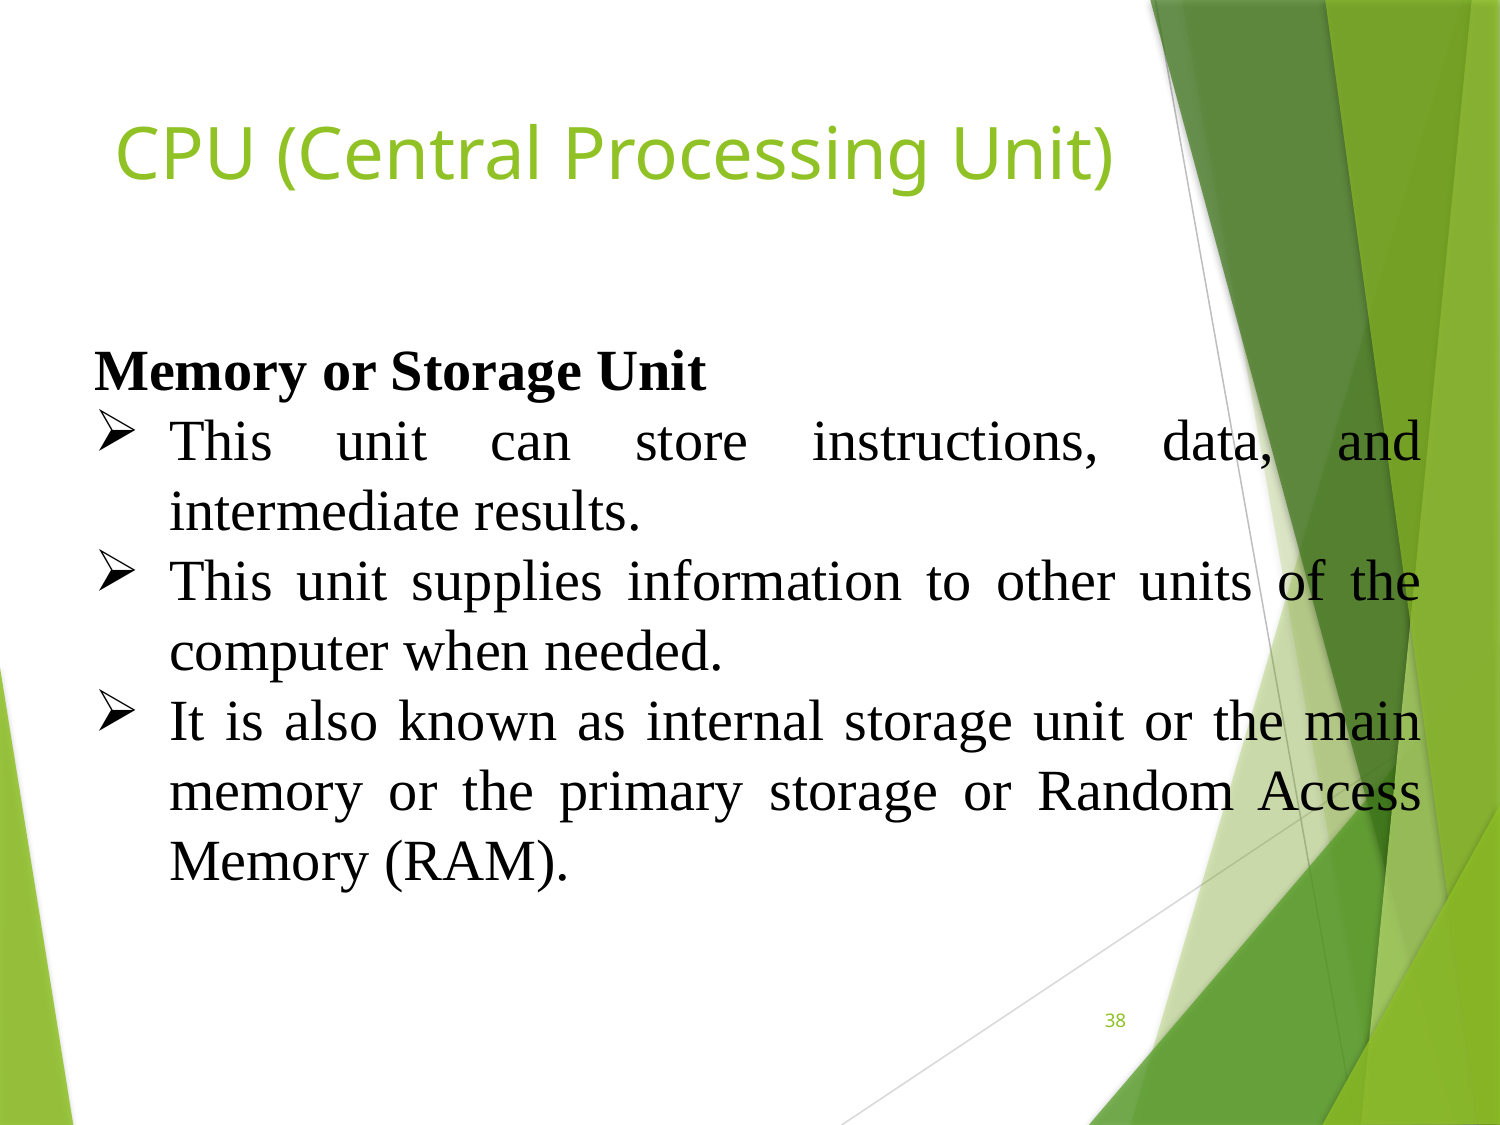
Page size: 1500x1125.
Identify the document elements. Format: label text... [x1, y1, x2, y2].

text_box Memory or Storage Unit This unit can store instructions, data, and intermediate results. This unit supplies information to other units of the computer when needed. It is also known as internal storage unit or the main memory or the primary storage or Random Access Memory (RAM). [79, 324, 1438, 940]
slide_number 38 [1057, 991, 1142, 1051]
title CPU (Central Processing Unit) [99, 99, 1142, 317]
